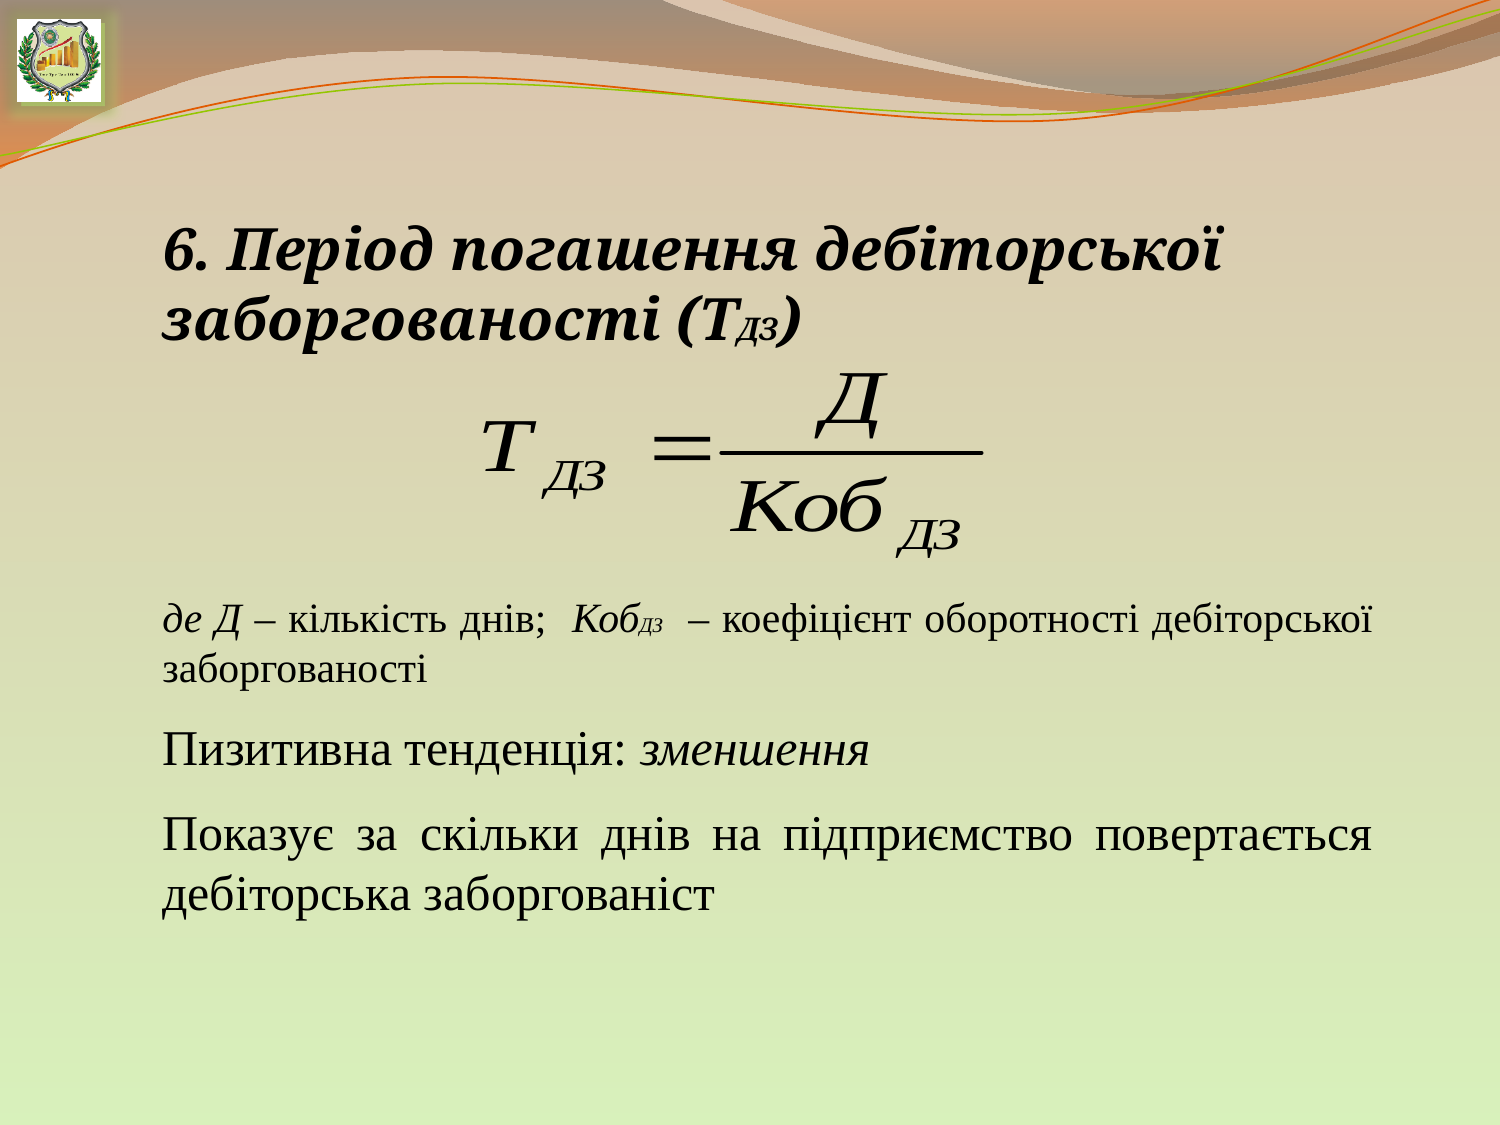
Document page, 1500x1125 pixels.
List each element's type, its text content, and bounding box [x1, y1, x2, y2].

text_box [468, 351, 1000, 574]
text_box 6. Період погашення дебіторської заборгованості (ТДЗ) [147, 204, 1317, 360]
text_box де Д – кількість днів; КобДЗ – коефіцієнт оборотності дебіторської заборгованості Пизитивна тенденція: зменшення Показує за скільки днів на підприємство повертається дебіторська заборгованіст [147, 583, 1388, 929]
picture [17, 18, 101, 102]
